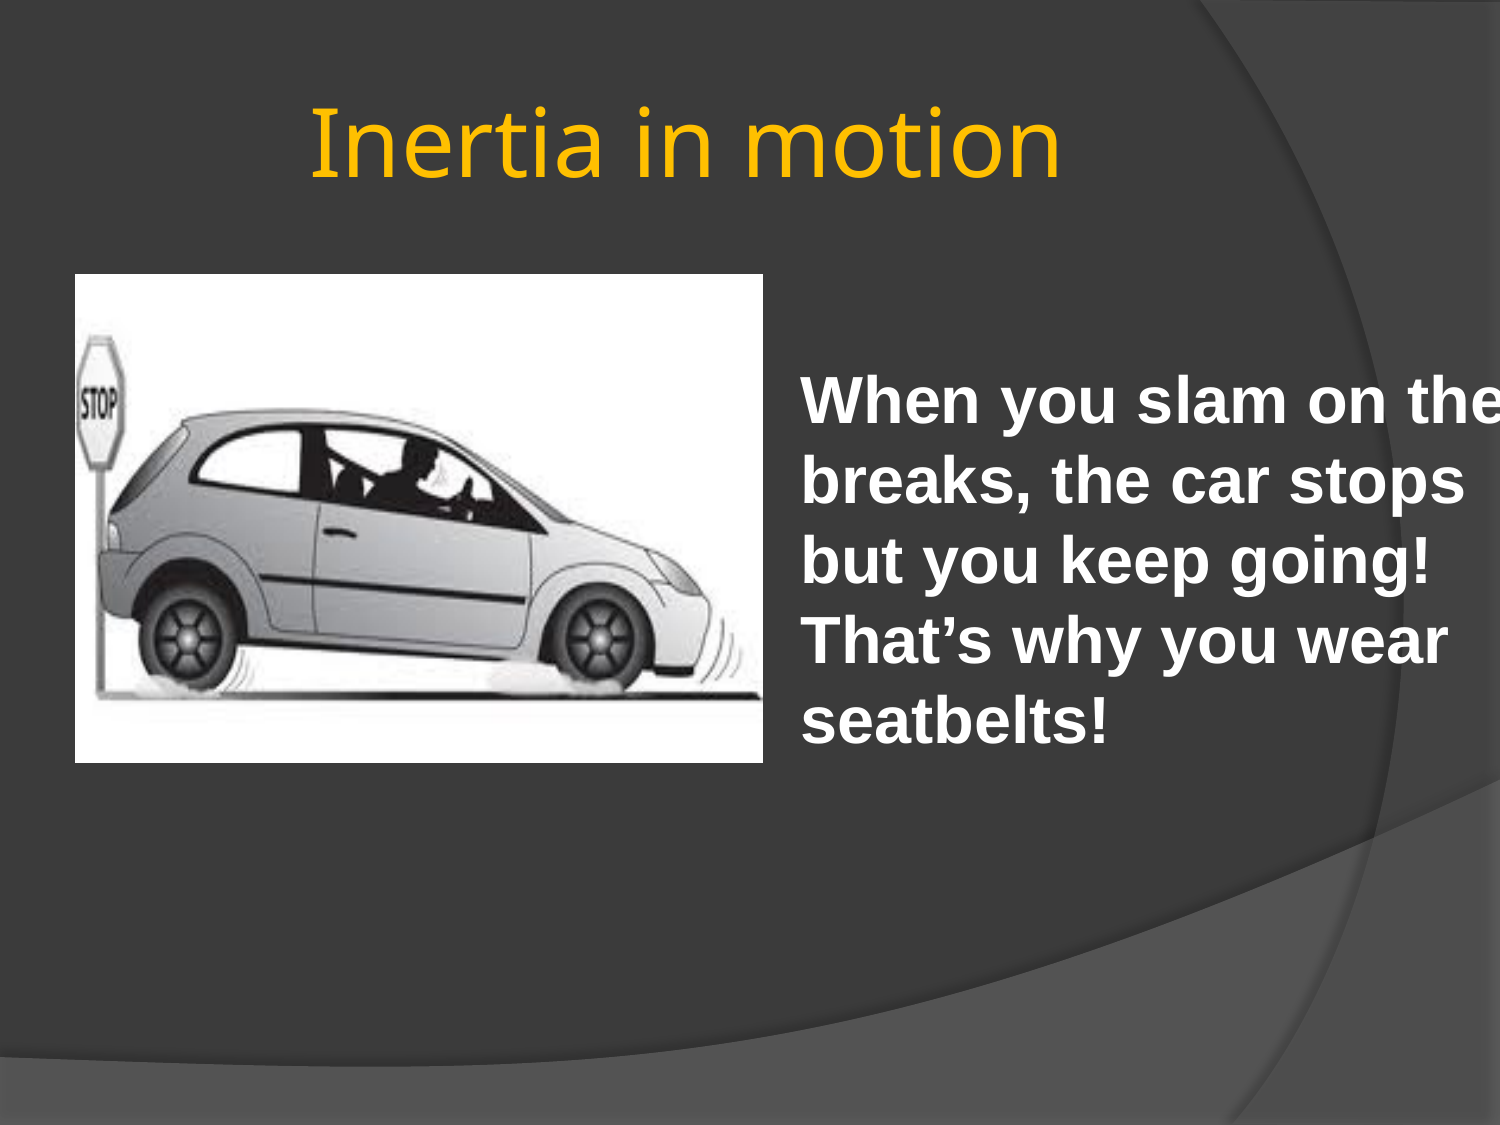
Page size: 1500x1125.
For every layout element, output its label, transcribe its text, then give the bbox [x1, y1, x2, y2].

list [74, 274, 763, 763]
title Inertia in motion [75, 45, 1300, 233]
text_box When you slam on the breaks, the car stops but you keep going! That’s why you wear seatbelts! [785, 349, 1500, 765]
